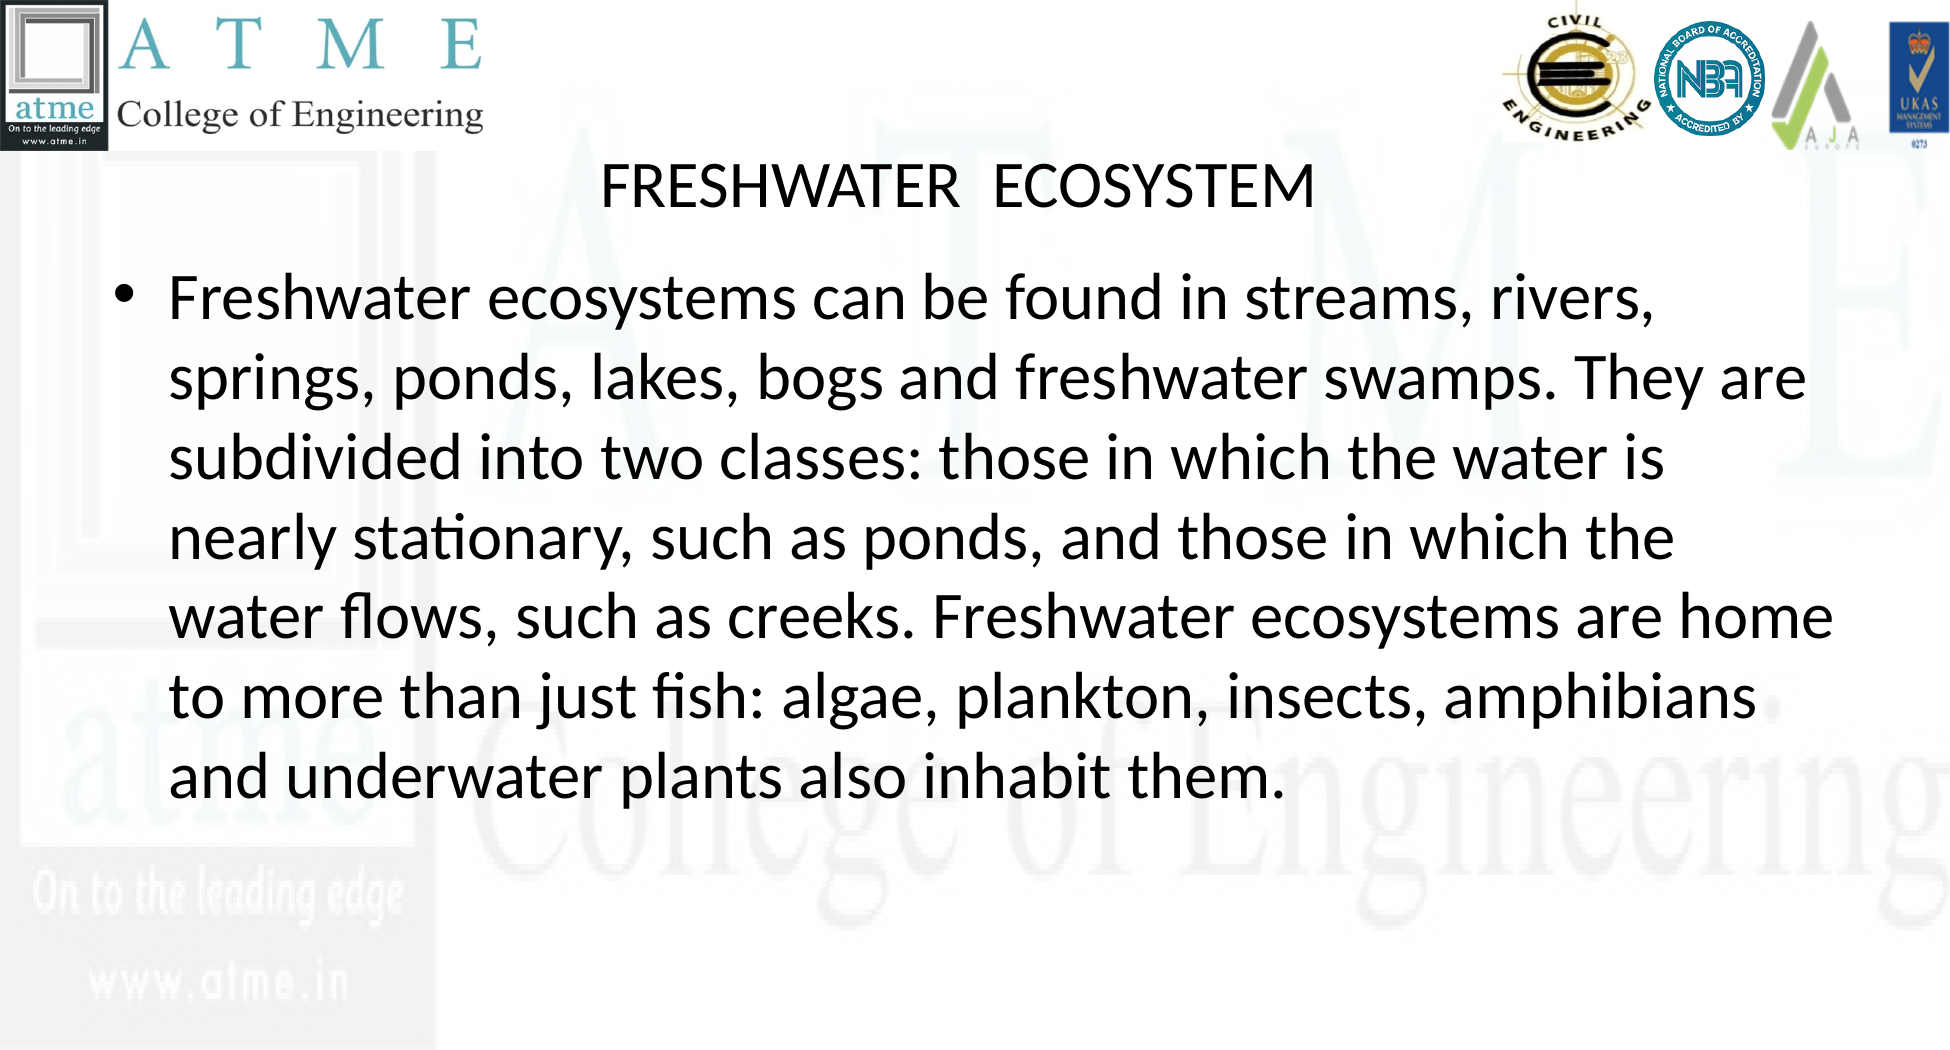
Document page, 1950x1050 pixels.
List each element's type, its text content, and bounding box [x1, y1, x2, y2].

picture [0, 0, 483, 151]
picture [1771, 20, 1950, 151]
picture [1749, 96, 1754, 104]
list Freshwater ecosystems can be found in streams, rivers, springs, ponds, lakes, bogs and freshwater swamps. They are subdivided into two classes: those in which the water is nearly stationary, such as ponds, and those in which the water flows, such as creeks. Freshwater ecosystems are home to more than just fish: algae, plankton, insects, amphibians and underwater plants also inhabit them. [97, 245, 1853, 938]
picture [1502, 0, 1653, 144]
picture [1713, 82, 1766, 137]
picture [1713, 20, 1766, 76]
picture [1654, 20, 1751, 137]
picture [1741, 109, 1746, 120]
picture [1719, 124, 1725, 131]
picture [1725, 29, 1731, 36]
picture [1753, 88, 1759, 95]
title FRESHWATER ECOSYSTEM [81, 93, 1837, 269]
